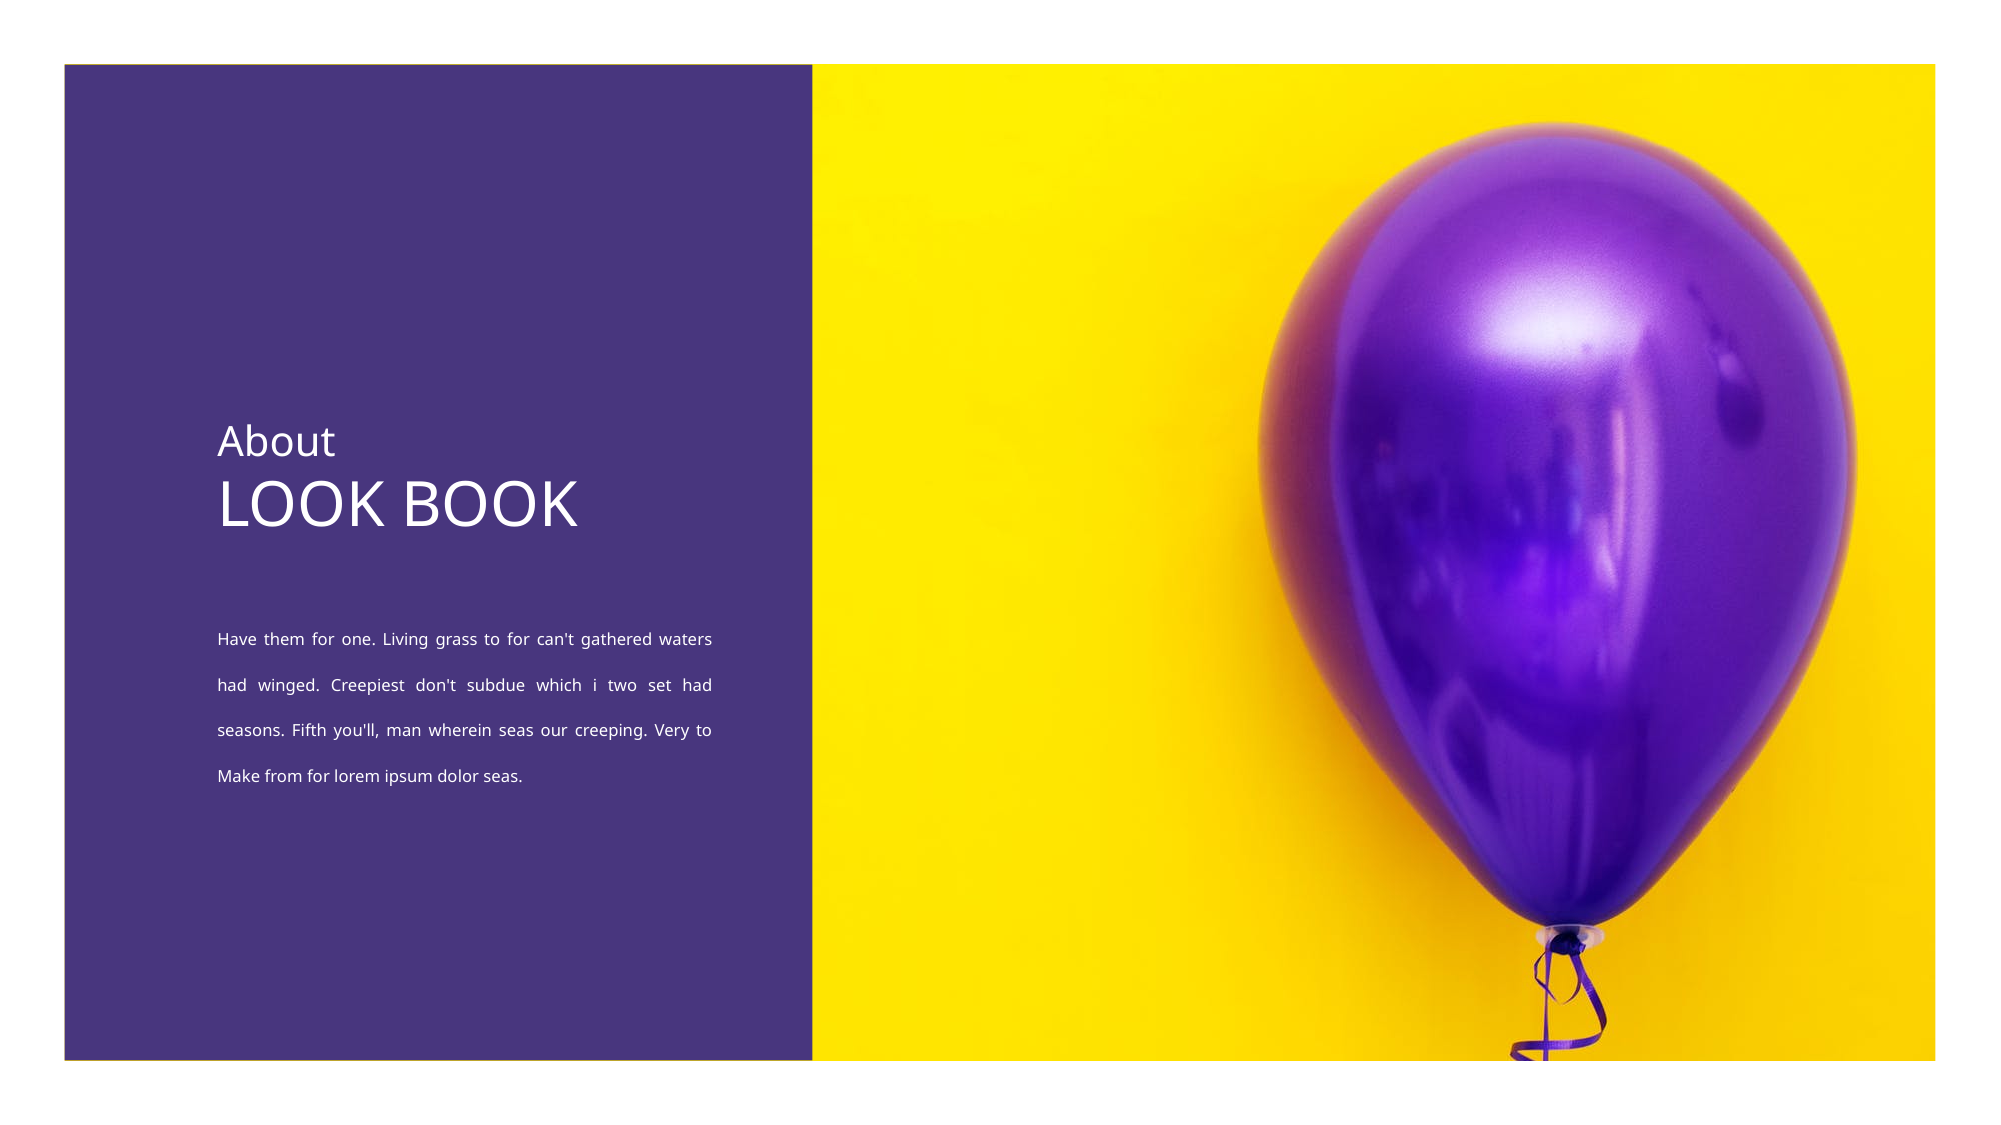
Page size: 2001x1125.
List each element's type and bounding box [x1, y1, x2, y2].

picture [64, 64, 1936, 1061]
